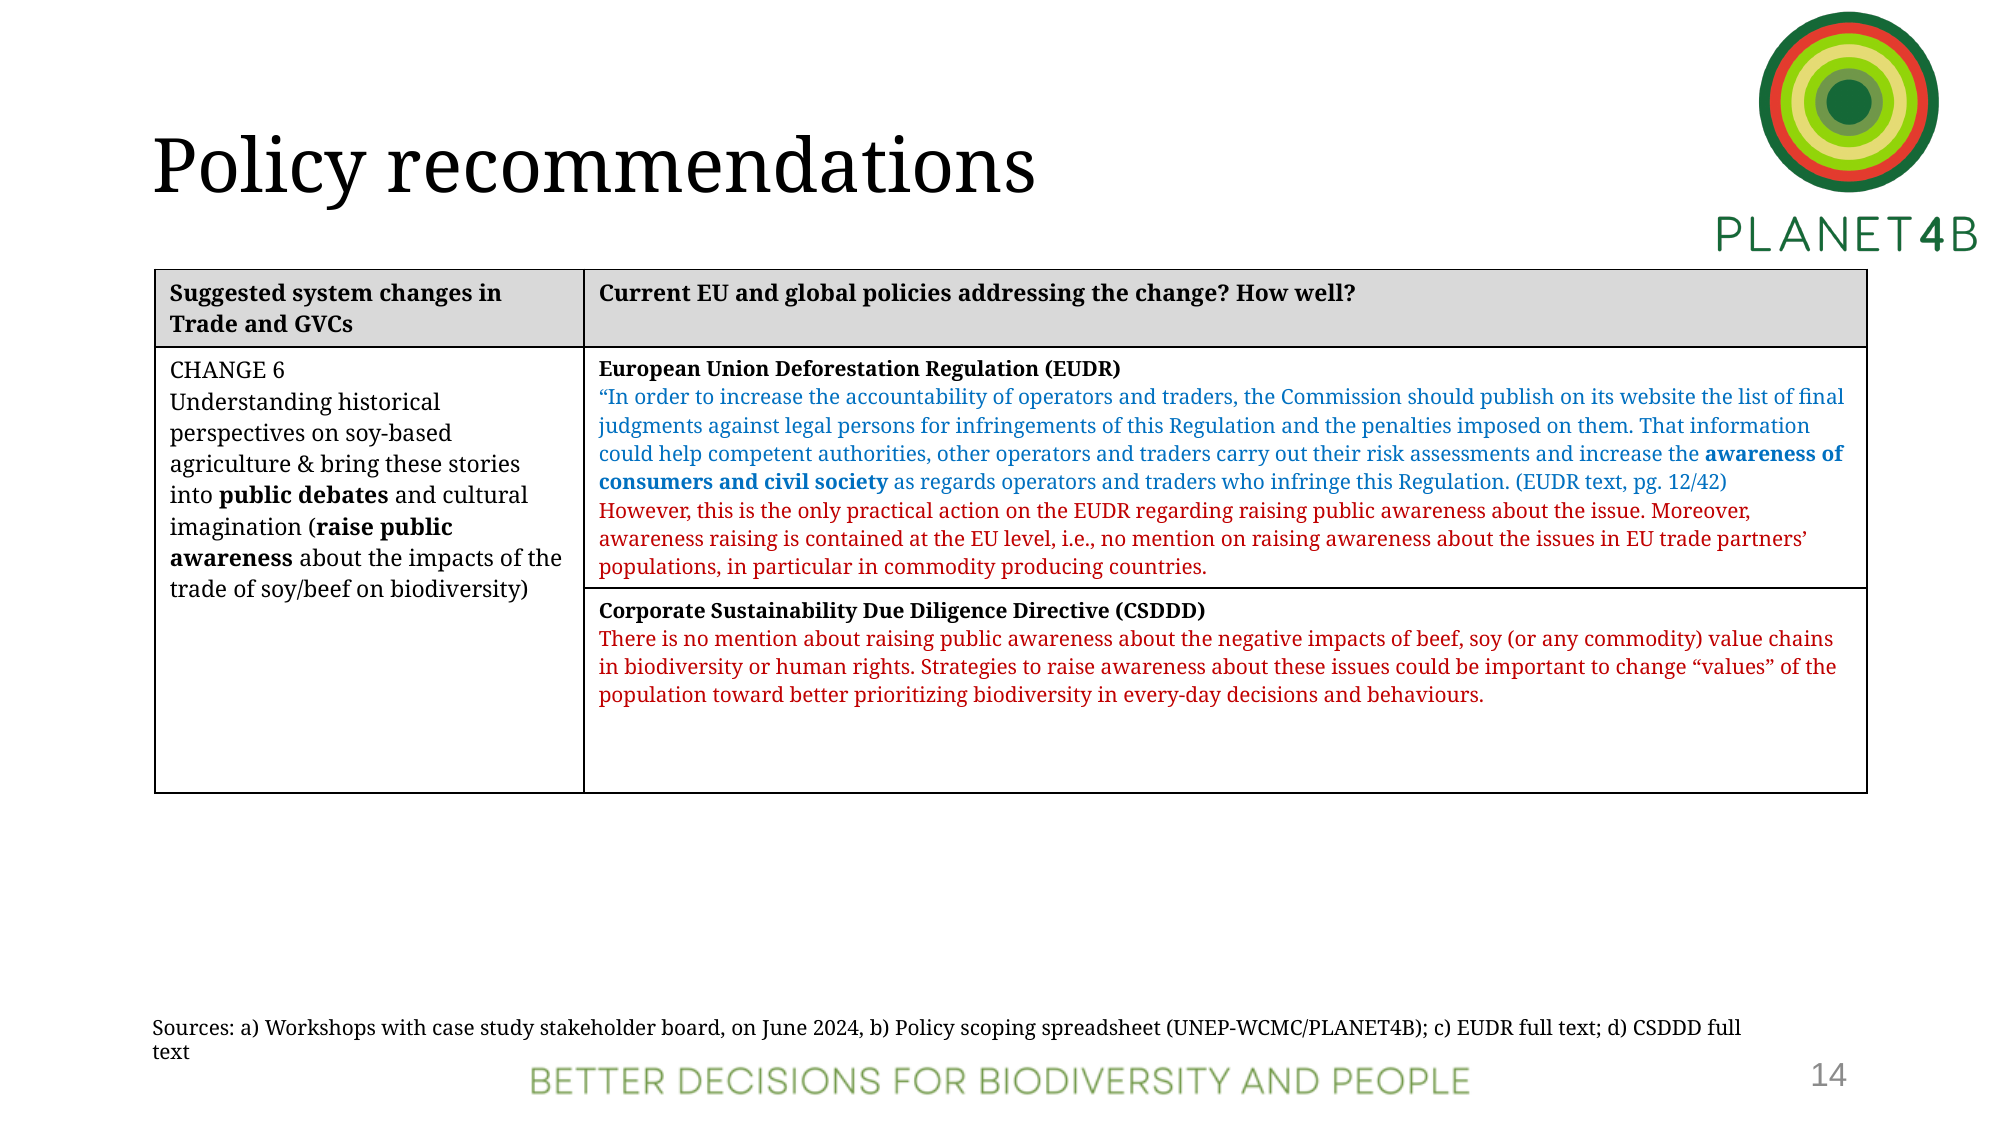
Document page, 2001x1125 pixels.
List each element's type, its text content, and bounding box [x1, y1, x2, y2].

text_box Sources: a) Workshops with case study stakeholder board, on June 2024, b) Policy scoping spreadsheet (UNEP-WCMC/PLANET4B); c) EUDR full text; d) CSDDD full text [137, 956, 1783, 1072]
table_cell Corporate Sustainability Due Diligence Directive (CSDDD) There is no mention about raising public awareness about the negative impacts of beef, soy (or any commodity) value chains in biodiversity or human rights. Strategies to raise awareness about these issues could be important to change “values” of the population toward better prioritizing biodiversity in every-day decisions and behaviours. [585, 589, 1866, 792]
picture [1708, 1, 1986, 263]
table_header Suggested system changes in Trade and GVCs [156, 278, 583, 346]
table_cell European Union Deforestation Regulation (EUDR) “In order to increase the accountability of operators and traders, the Commission should publish on its website the list of final judgments against legal persons for infringements of this Regulation and the penalties imposed on them. That information could help competent authorities, other operators and traders carry out their risk assessments and increase the awareness of consumers and civil society as regards operators and traders who infringe this Regulation. (EUDR text, pg. 12/42) However, this is the only practical action on the EUDR regarding raising public awareness about the issue. Moreover, awareness raising is contained at the EU level, i.e., no mention on raising awareness about the issues in EU trade partners’ populations, in particular in commodity producing countries. [585, 348, 1866, 587]
table_cell CHANGE 6 Understanding historical perspectives on soy-based agriculture & bring these stories into public debates and cultural imagination (raise public awareness about the impacts of the trade of soy/beef on biodiversity) [156, 348, 583, 792]
slide_number 14 [1412, 1042, 1863, 1103]
picture [514, 1072, 1486, 1113]
table_header Current EU and global policies addressing the change? How well? [585, 270, 1866, 346]
title Policy recommendations [137, 59, 1863, 278]
